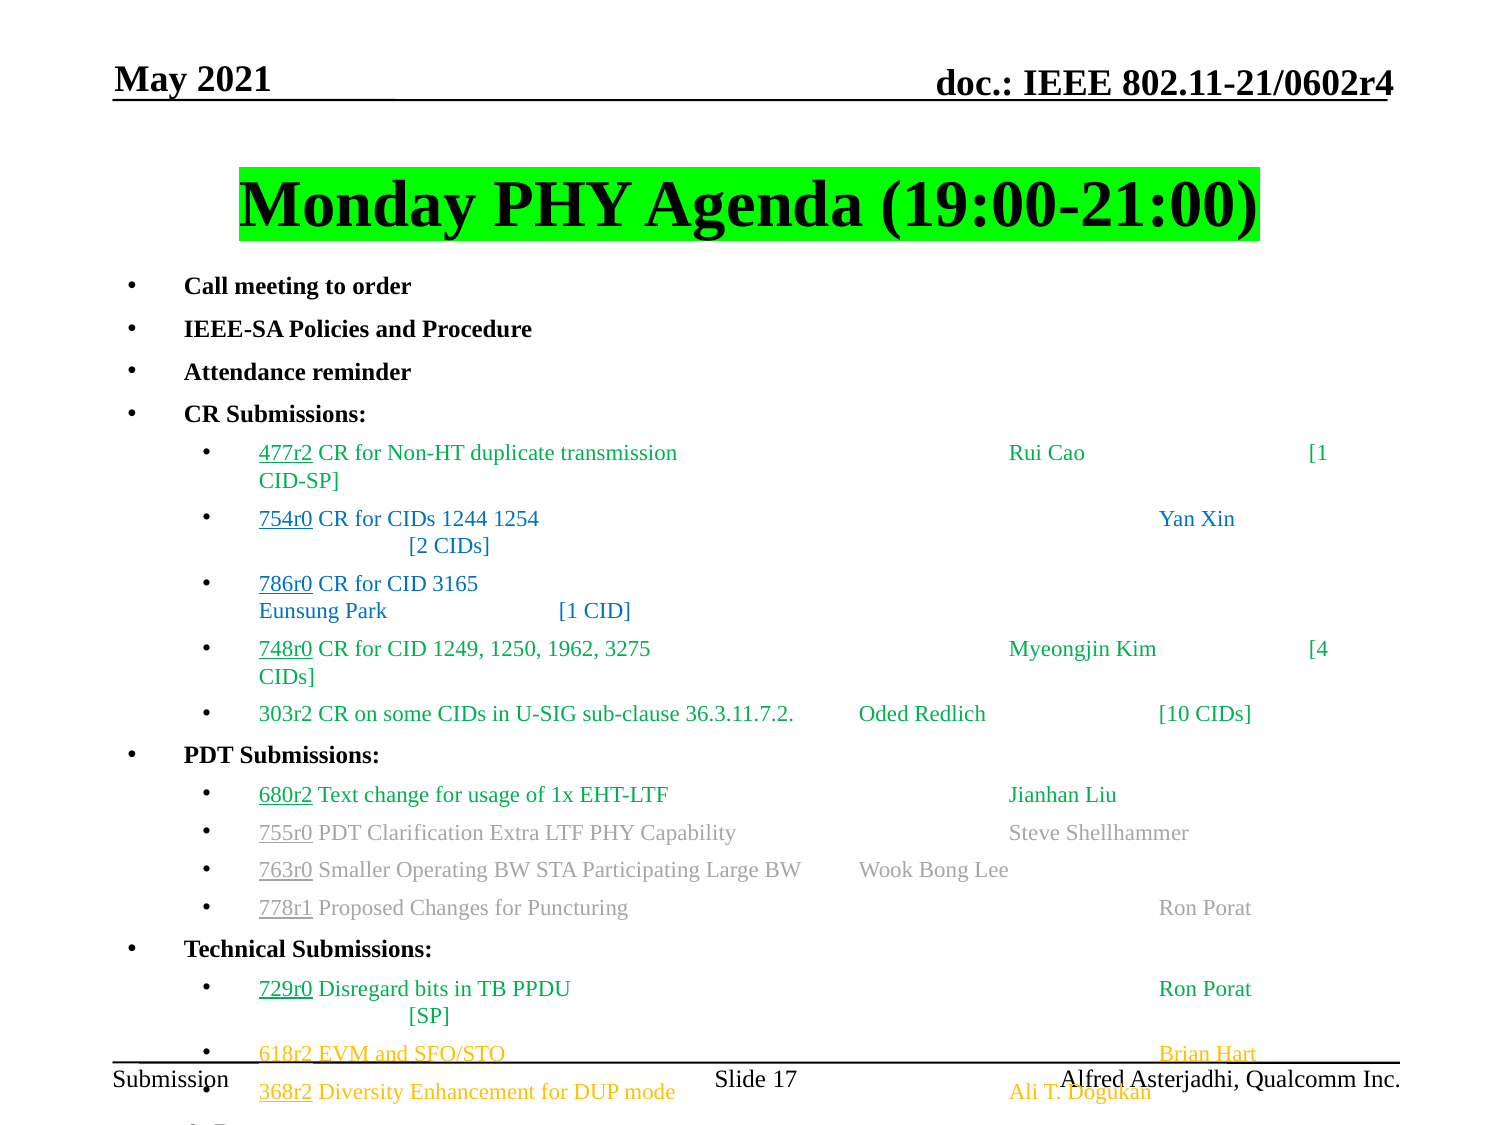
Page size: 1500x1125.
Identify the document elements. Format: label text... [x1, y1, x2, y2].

title Monday PHY Agenda (19:00-21:00) [112, 112, 1388, 262]
list Call meeting to order IEEE-SA Policies and Procedure Attendance reminder CR Submissions: 477r2 CR for Non-HT duplicate transmission Rui Cao [1 CID-SP] 754r0 CR for CIDs 1244 1254 Yan Xin [2 CIDs] 786r0 CR for CID 3165 Eunsung Park [1 CID] 748r0 CR for CID 1249, 1250, 1962, 3275 Myeongjin Kim [4 CIDs] 303r2 CR on some CIDs in U-SIG sub-clause 36.3.11.7.2. Oded Redlich [10 CIDs] PDT Submissions: 680r2 Text change for usage of 1x EHT-LTF Jianhan Liu 755r0 PDT Clarification Extra LTF PHY Capability Steve Shellhammer 763r0 Smaller Operating BW STA Participating Large BW Wook Bong Lee 778r1 Proposed Changes for Puncturing Ron Porat Technical Submissions: 729r0 Disregard bits in TB PPDU Ron Porat [SP] 618r2 EVM and SFO/STO Brian Hart 368r2 Diversity Enhancement for DUP mode Ali T. Dogukan AoB: Recess [112, 262, 1388, 1063]
slide_number Slide 17 [712, 1061, 800, 1123]
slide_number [114, 54, 423, 100]
footer Alfred Asterjadhi, Qualcomm Inc. [878, 1061, 1402, 1093]
